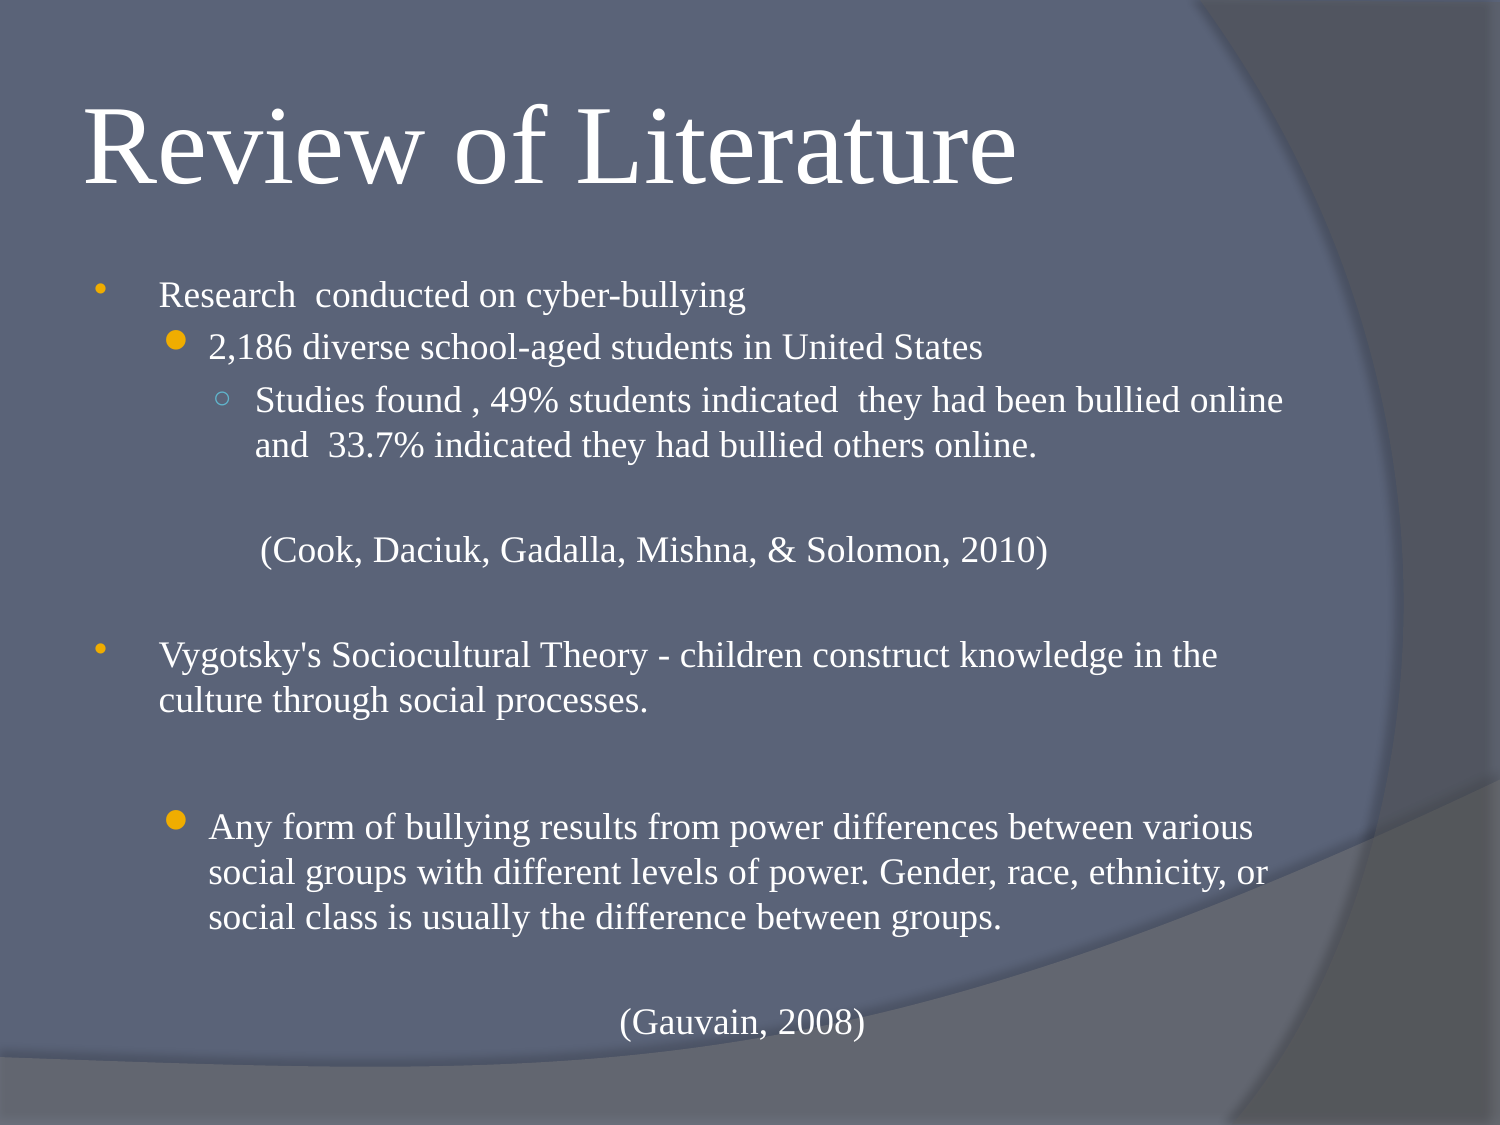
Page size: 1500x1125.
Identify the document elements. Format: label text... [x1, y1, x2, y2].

list Research conducted on cyber-bullying 2,186 diverse school-aged students in United States Studies found , 49% students indicated they had been bullied online and 33.7% indicated they had bullied others online. (Cook, Daciuk, Gadalla, Mishna, & Solomon, 2010) Vygotsky's Sociocultural Theory - children construct knowledge in the culture through social processes. Any form of bullying results from power differences between various social groups with different levels of power. Gender, race, ethnicity, or social class is usually the difference between groups. (Gauvain, 2008) [75, 262, 1300, 1005]
title Review of Literature [75, 45, 1300, 233]
